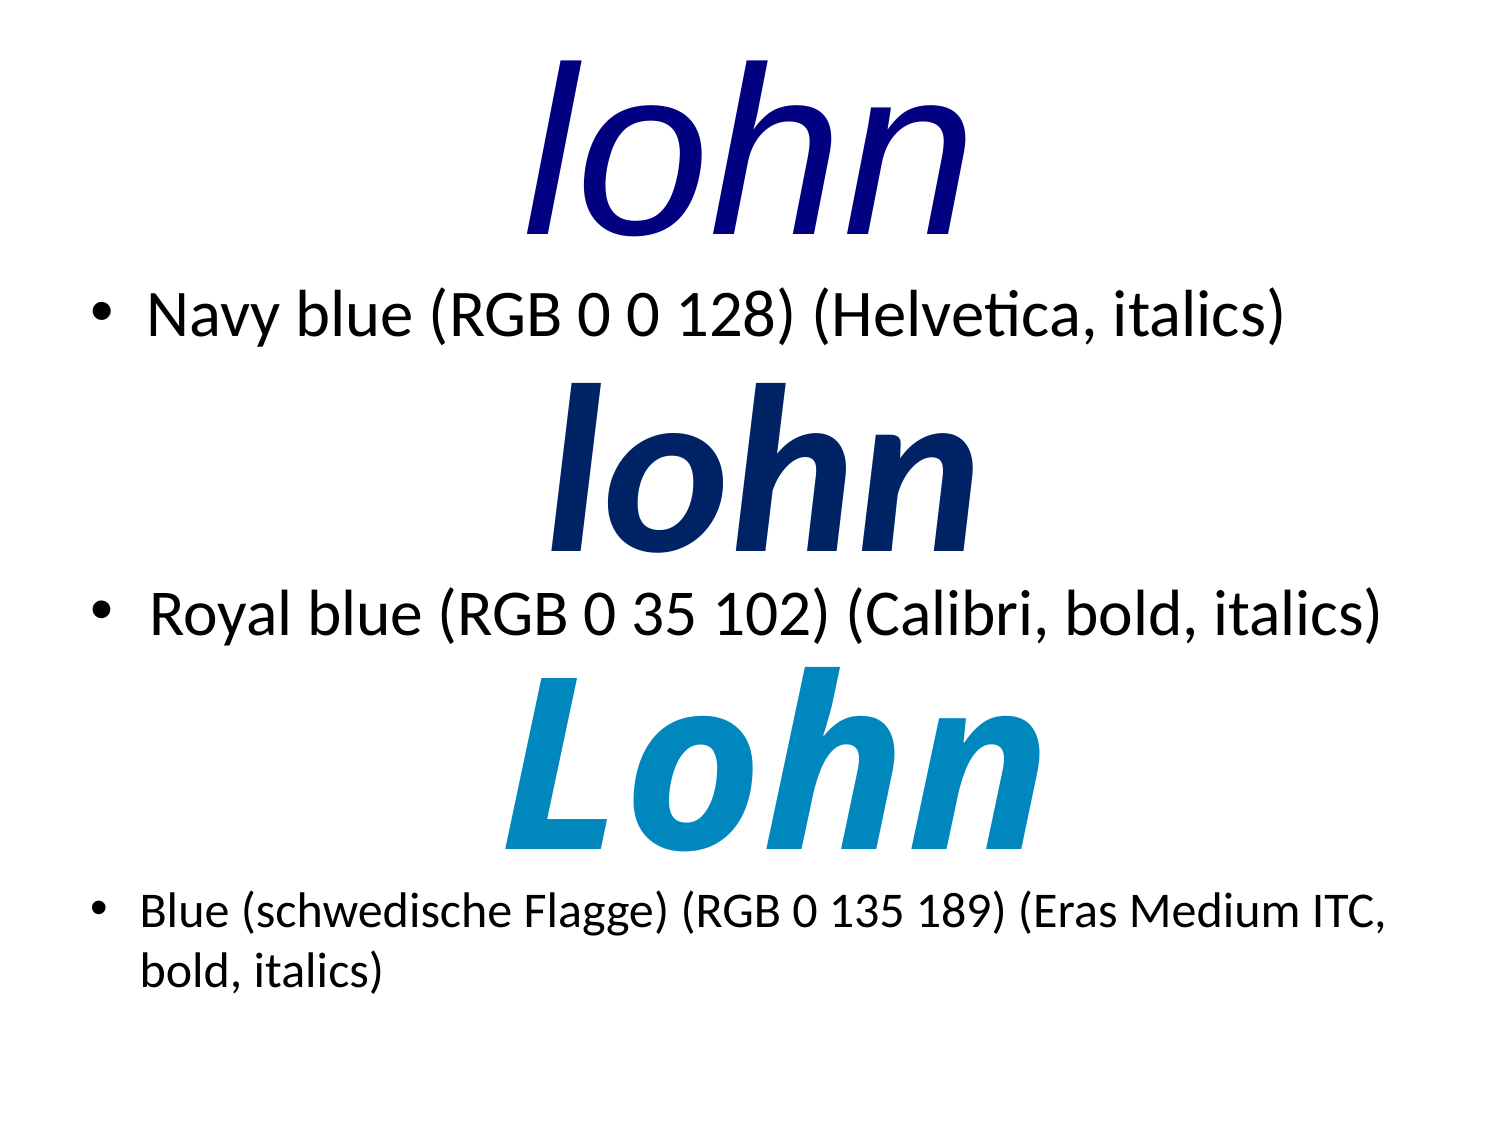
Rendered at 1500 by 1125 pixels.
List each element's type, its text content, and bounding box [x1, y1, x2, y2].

text_box Blue (schwedische Flagge) (RGB 0 135 189) (Eras Medium ITC, bold, italics) [74, 869, 1425, 1005]
text_box lohn [88, 361, 1439, 550]
title lohn [75, 45, 1425, 233]
list Navy blue (RGB 0 0 128) (Helvetica, italics) [75, 262, 1425, 362]
text_box Lohn [100, 660, 1451, 848]
text_box Royal blue (RGB 0 35 102) (Calibri, bold, italics) [74, 562, 1425, 657]
